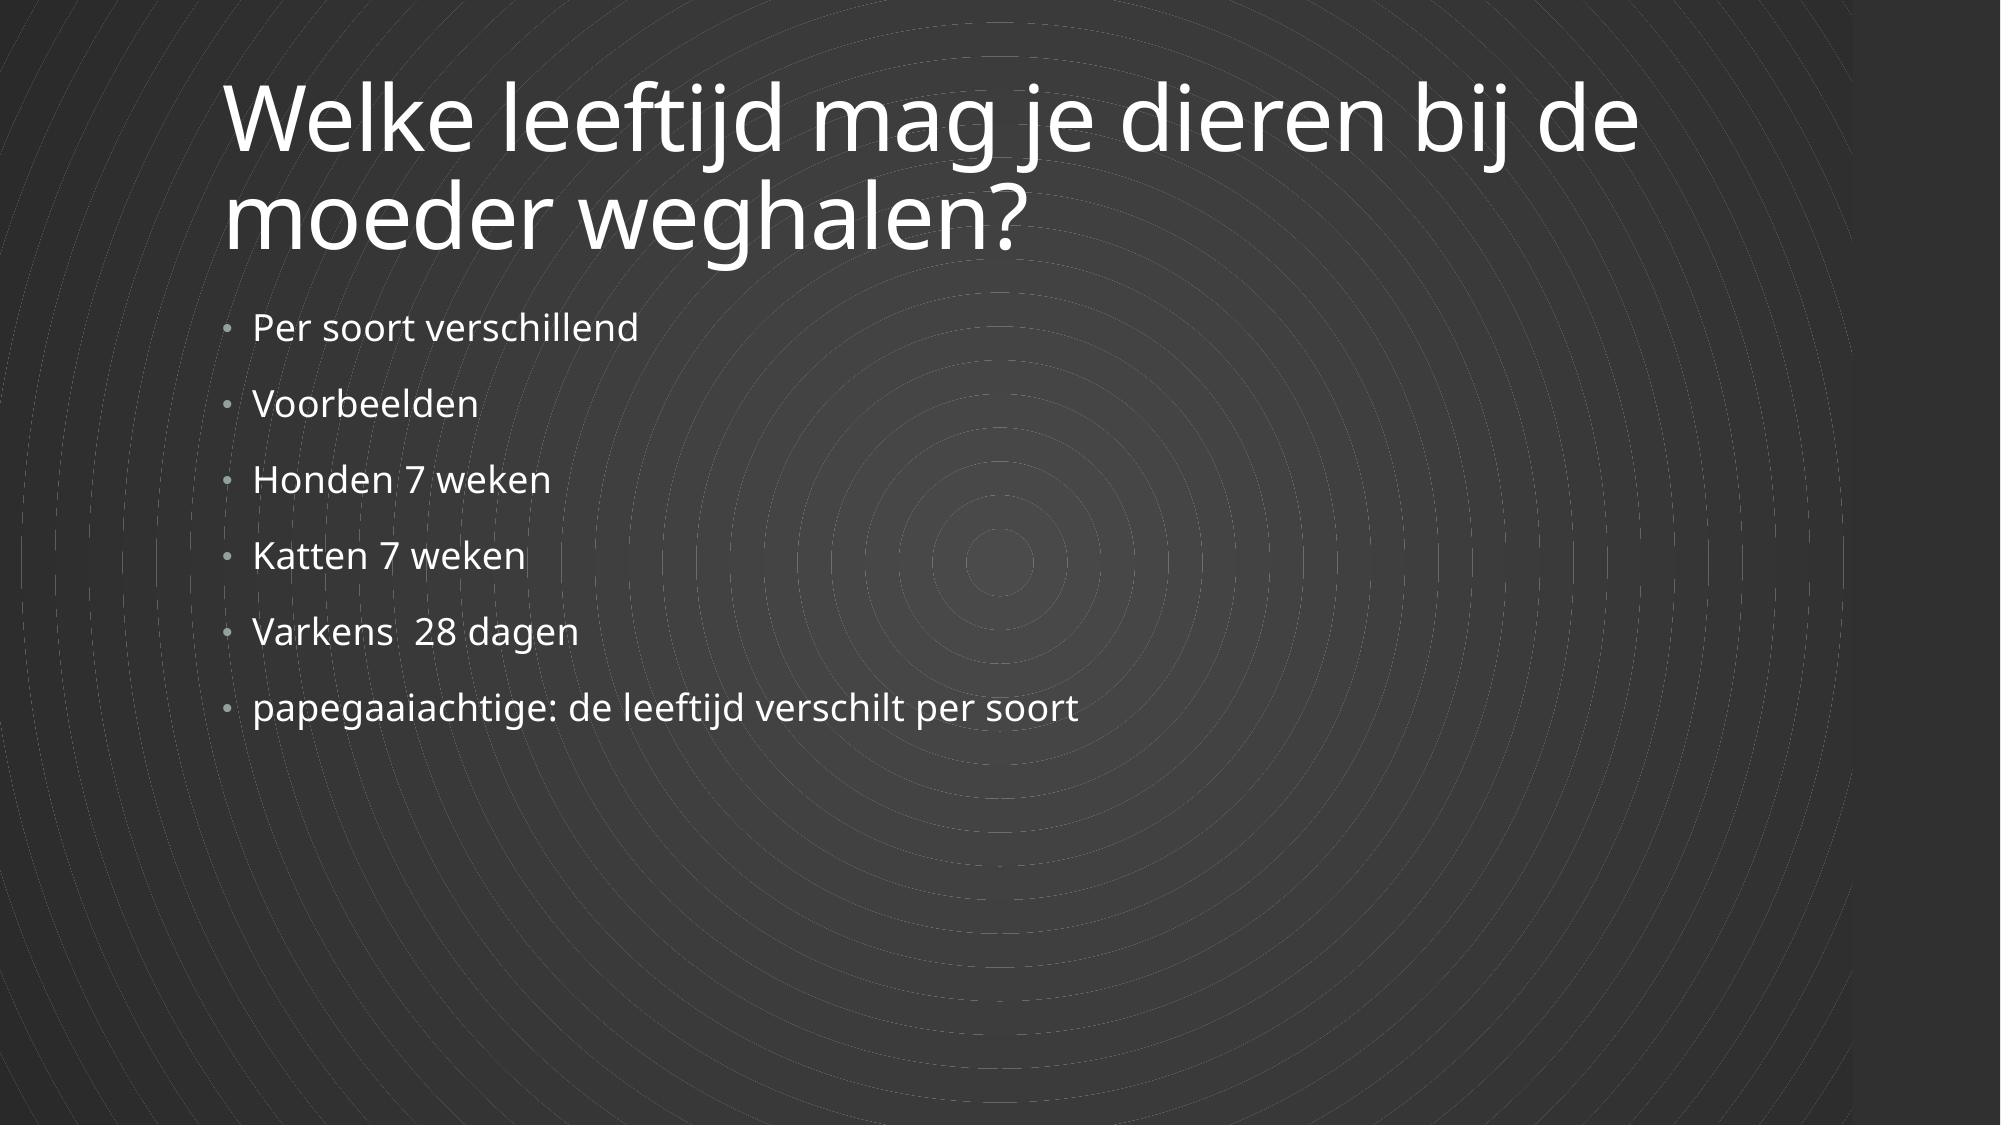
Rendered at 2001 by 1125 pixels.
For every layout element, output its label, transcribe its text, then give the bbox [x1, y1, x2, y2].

title Welke leeftijd mag je dieren bij de moeder weghalen? [206, 60, 1797, 278]
list Per soort verschillend Voorbeelden Honden 7 weken Katten 7 weken Varkens 28 dagen papegaaiachtige: de leeftijd verschilt per soort [206, 299, 1617, 1014]
